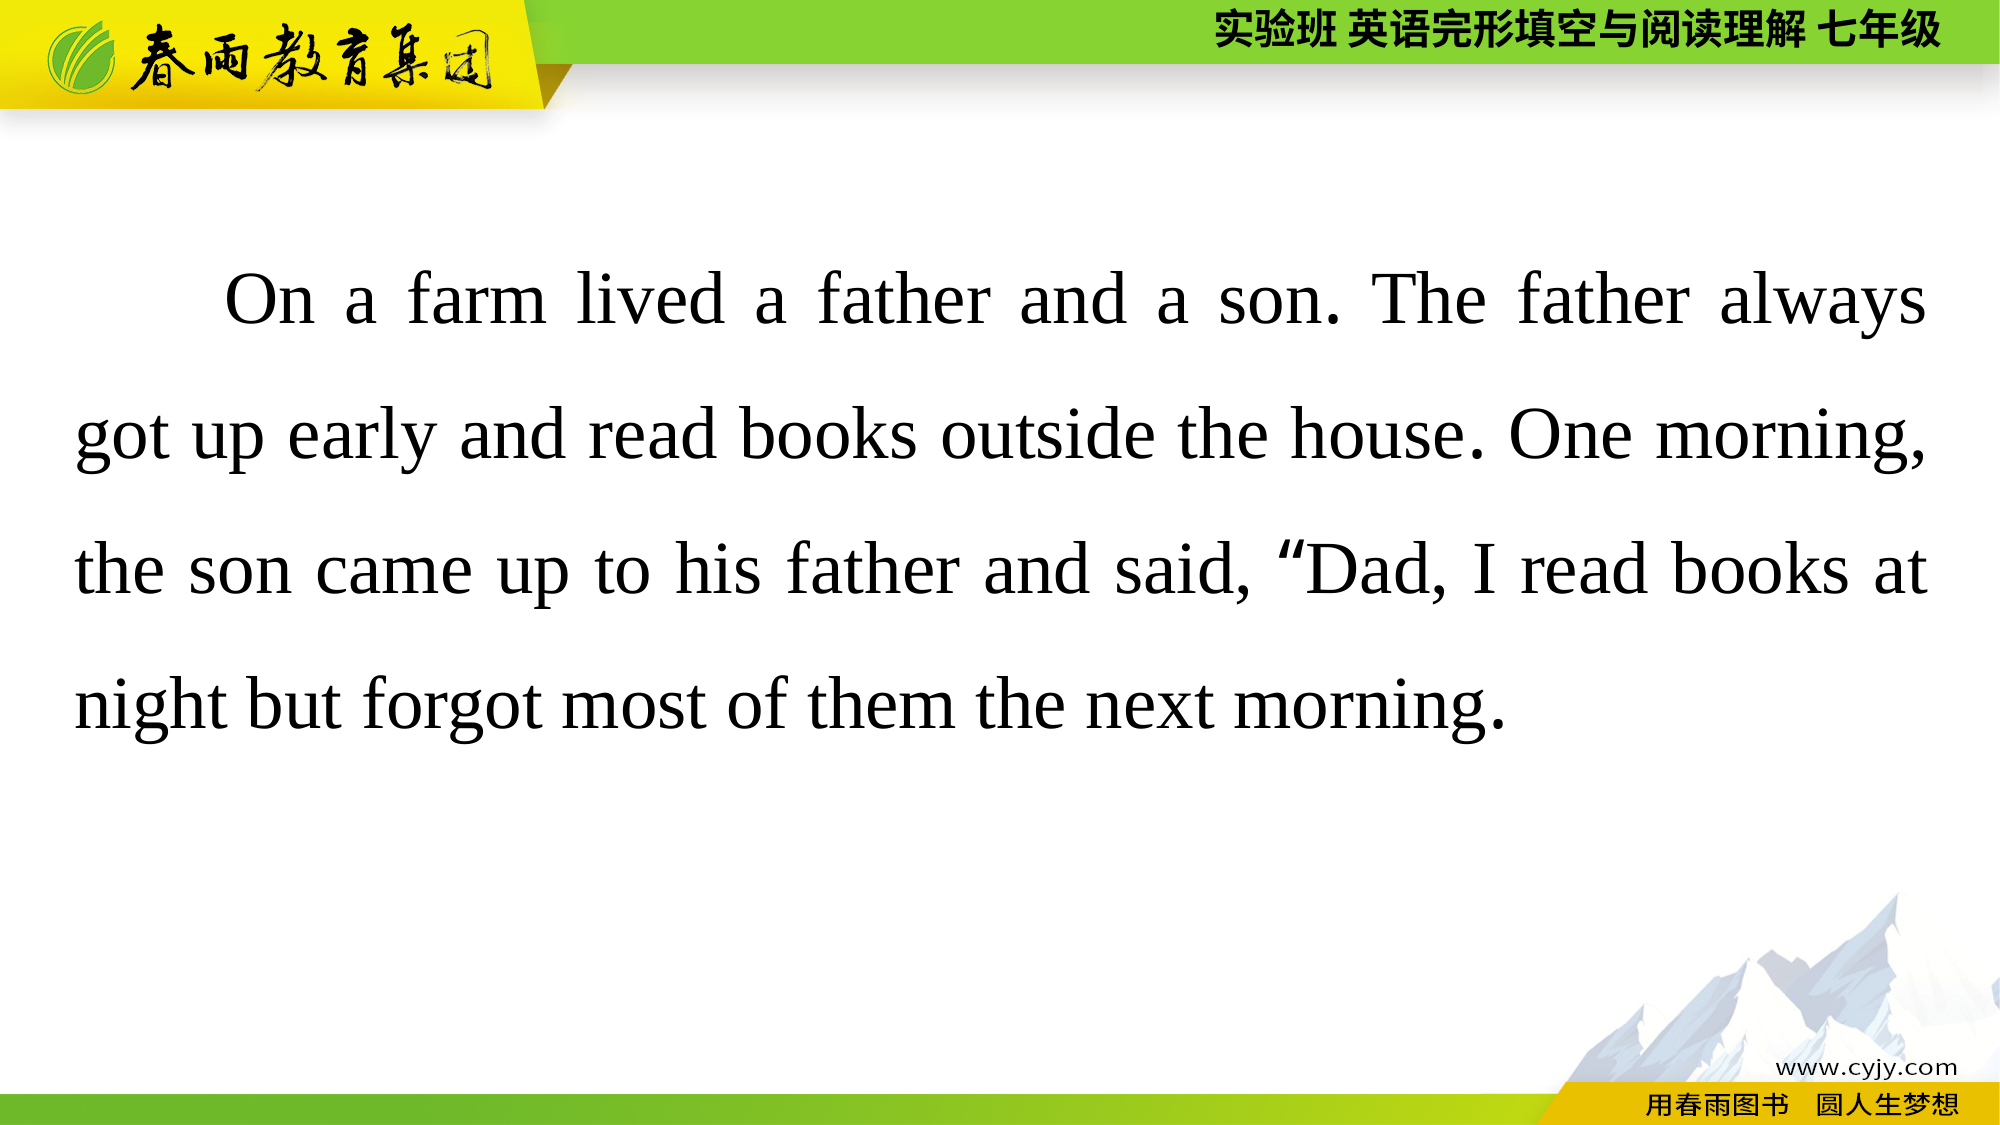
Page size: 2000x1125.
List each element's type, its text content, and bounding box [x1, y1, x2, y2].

picture [0, 0, 2000, 1125]
list On a farm lived a father and a son. The father always got up early and read books outside the house. One morning, the son came up to his father and said, “Dad, I read books at night but forgot most of them the next morning. [59, 196, 1944, 740]
